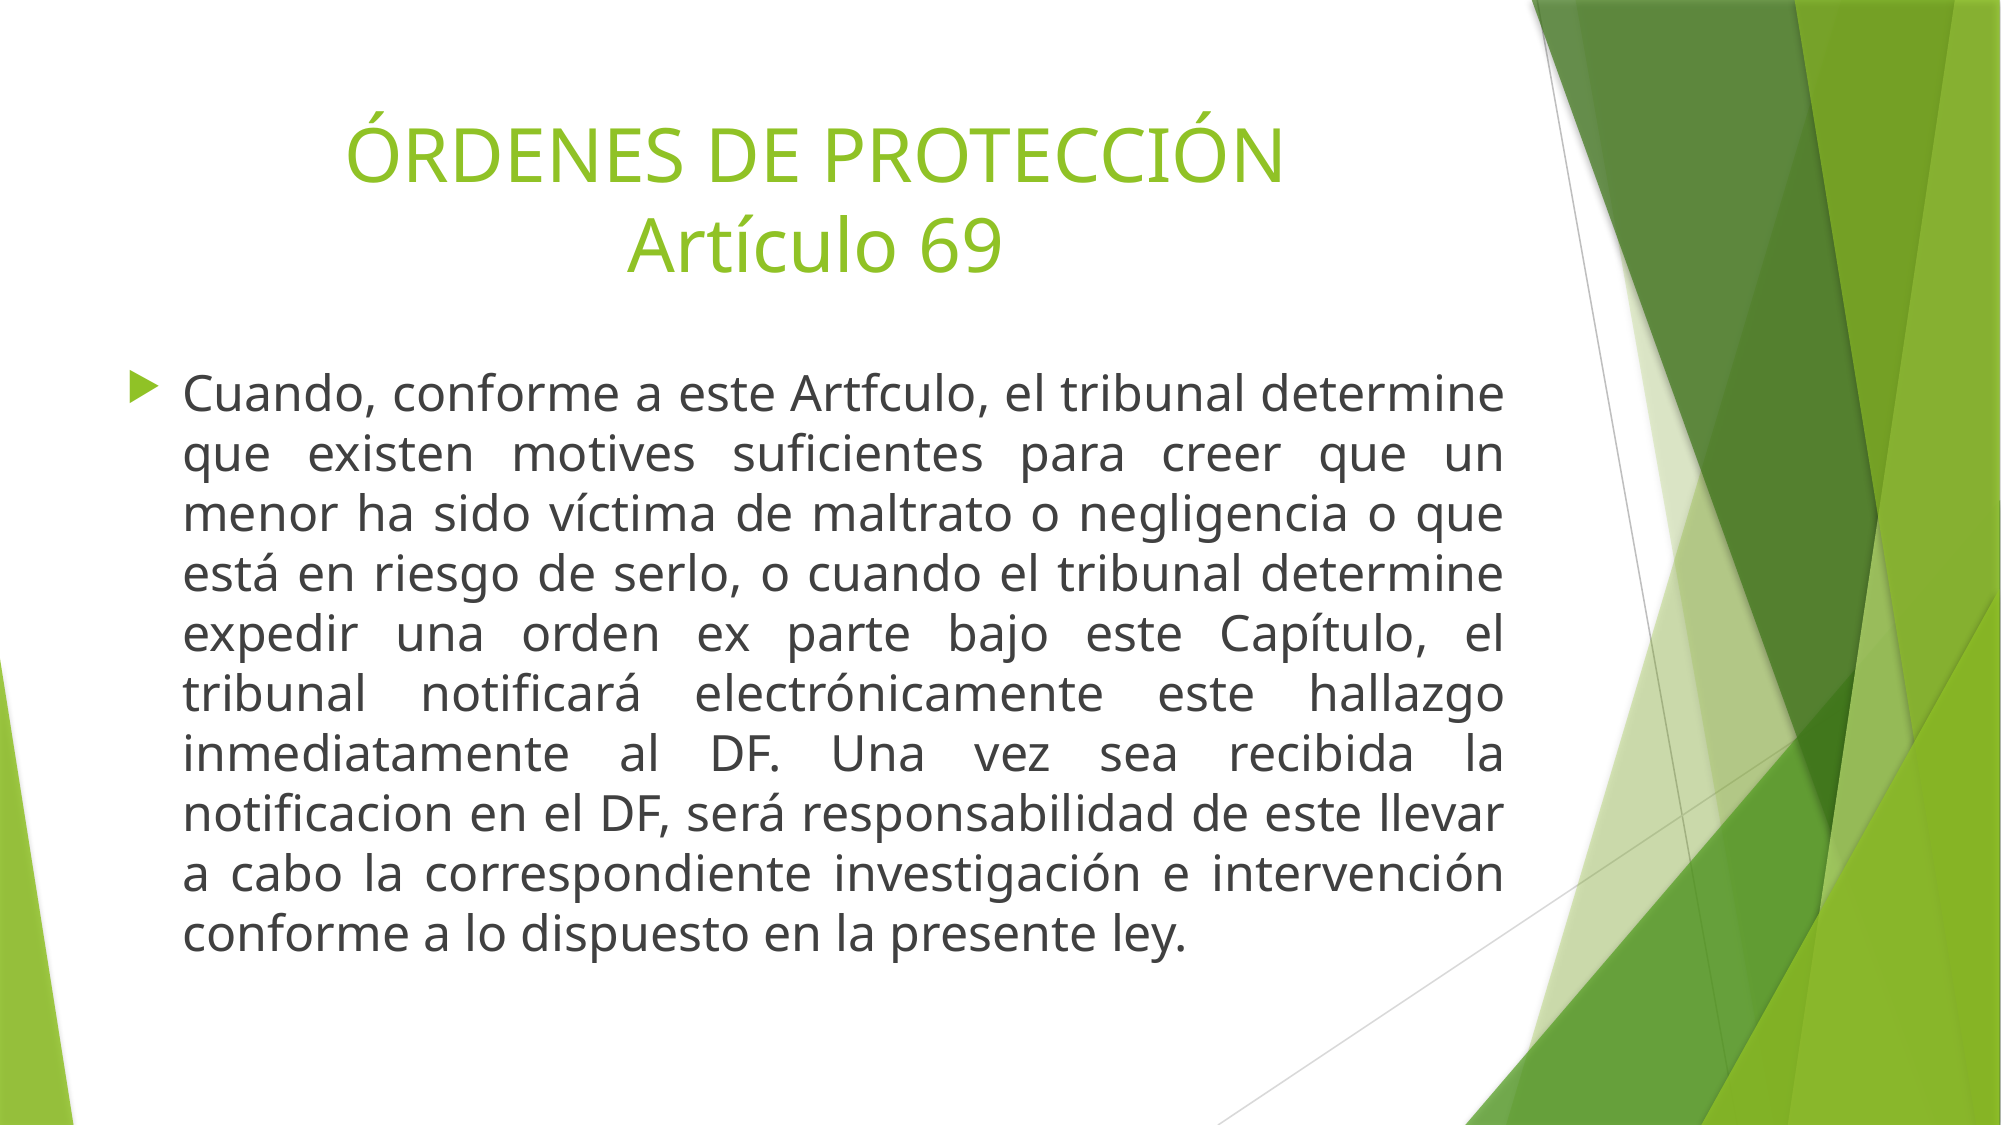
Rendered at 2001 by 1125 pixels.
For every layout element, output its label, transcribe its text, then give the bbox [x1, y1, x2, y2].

list Cuando, conforme a este Artfculo, el tribunal determine que existen motives suficientes para creer que un menor ha sido víctima de maltrato o negligencia o que está en riesgo de serlo, o cuando el tribunal determine expedir una orden ex parte bajo este Capítulo, el tribunal notificará electrónicamente este hallazgo inmediatamente al DF. Una vez sea recibida la notificacion en el DF, será responsabilidad de este llevar a cabo la correspondiente investigación e intervención conforme a lo dispuesto en la presente ley. [111, 354, 1522, 1025]
title ÓRDENES DE PROTECCIÓN Artículo 69 [111, 99, 1522, 317]
